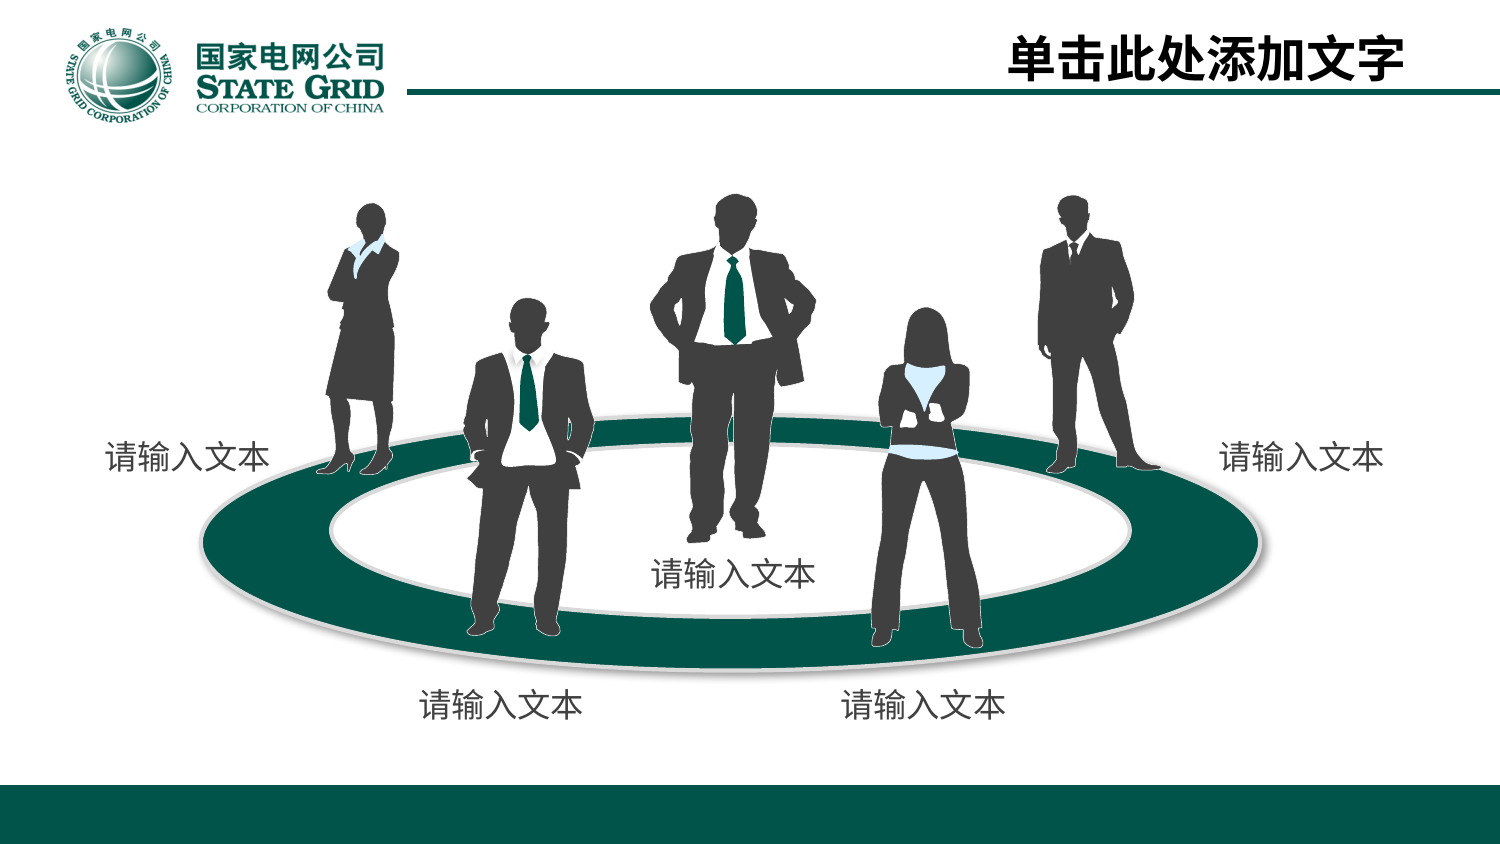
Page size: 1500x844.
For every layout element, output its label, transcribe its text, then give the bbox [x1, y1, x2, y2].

text_box 请输入文本 [390, 679, 613, 732]
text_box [647, 193, 817, 544]
text_box 请输入文本 [1266, 429, 1413, 484]
picture [66, 28, 384, 123]
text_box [312, 200, 402, 475]
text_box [462, 296, 596, 640]
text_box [200, 414, 1261, 671]
text_box 请输入文本 [812, 679, 1035, 732]
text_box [869, 305, 984, 650]
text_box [1037, 194, 1162, 475]
text_box 请输入文本 [76, 429, 195, 484]
